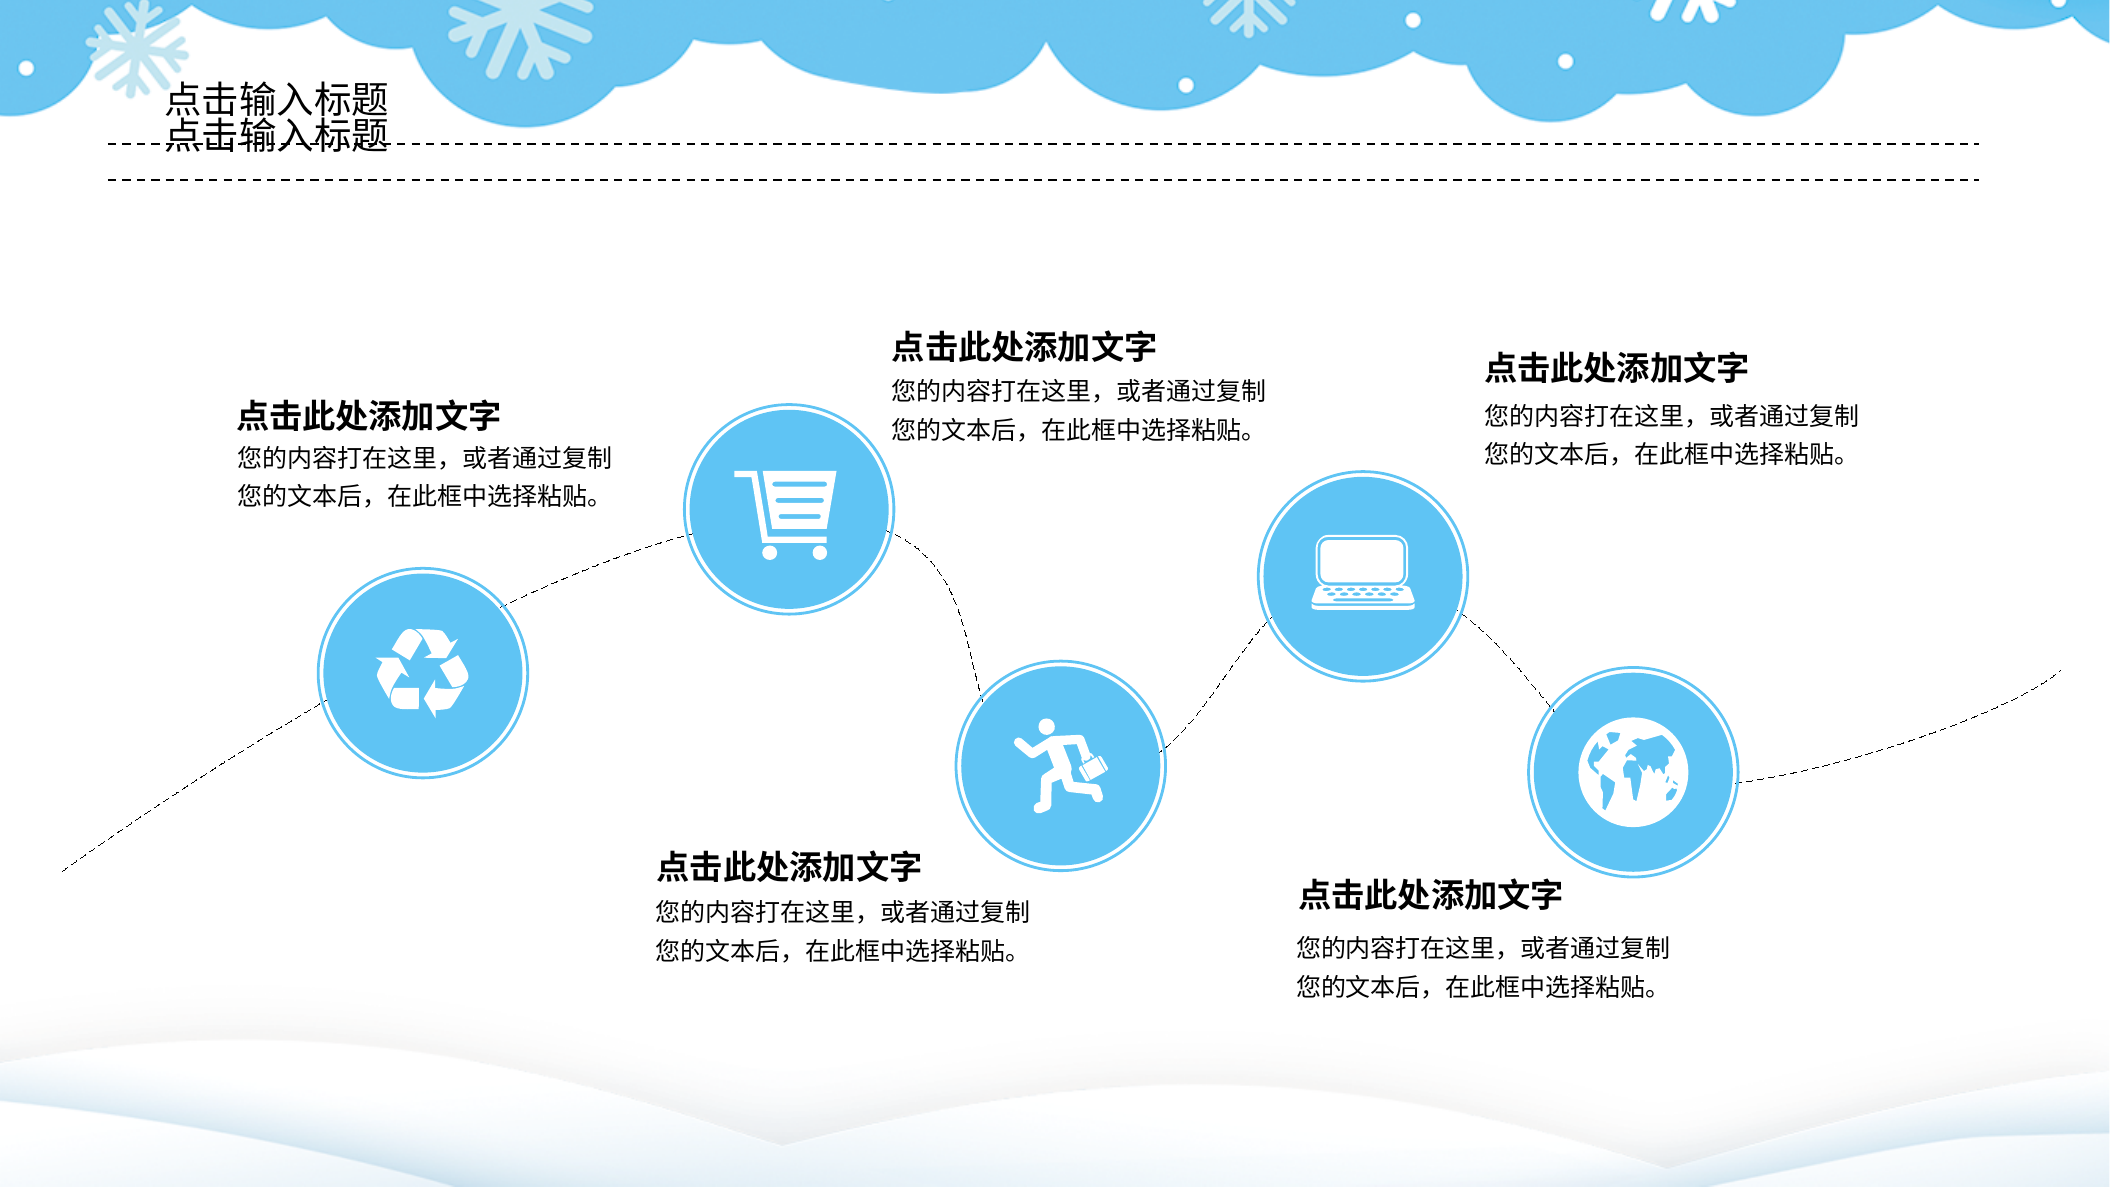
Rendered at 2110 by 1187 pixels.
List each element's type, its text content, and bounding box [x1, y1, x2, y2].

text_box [62, 319, 2061, 1007]
text_box 点击输入标题 [148, 104, 406, 166]
picture [0, 0, 2110, 1187]
